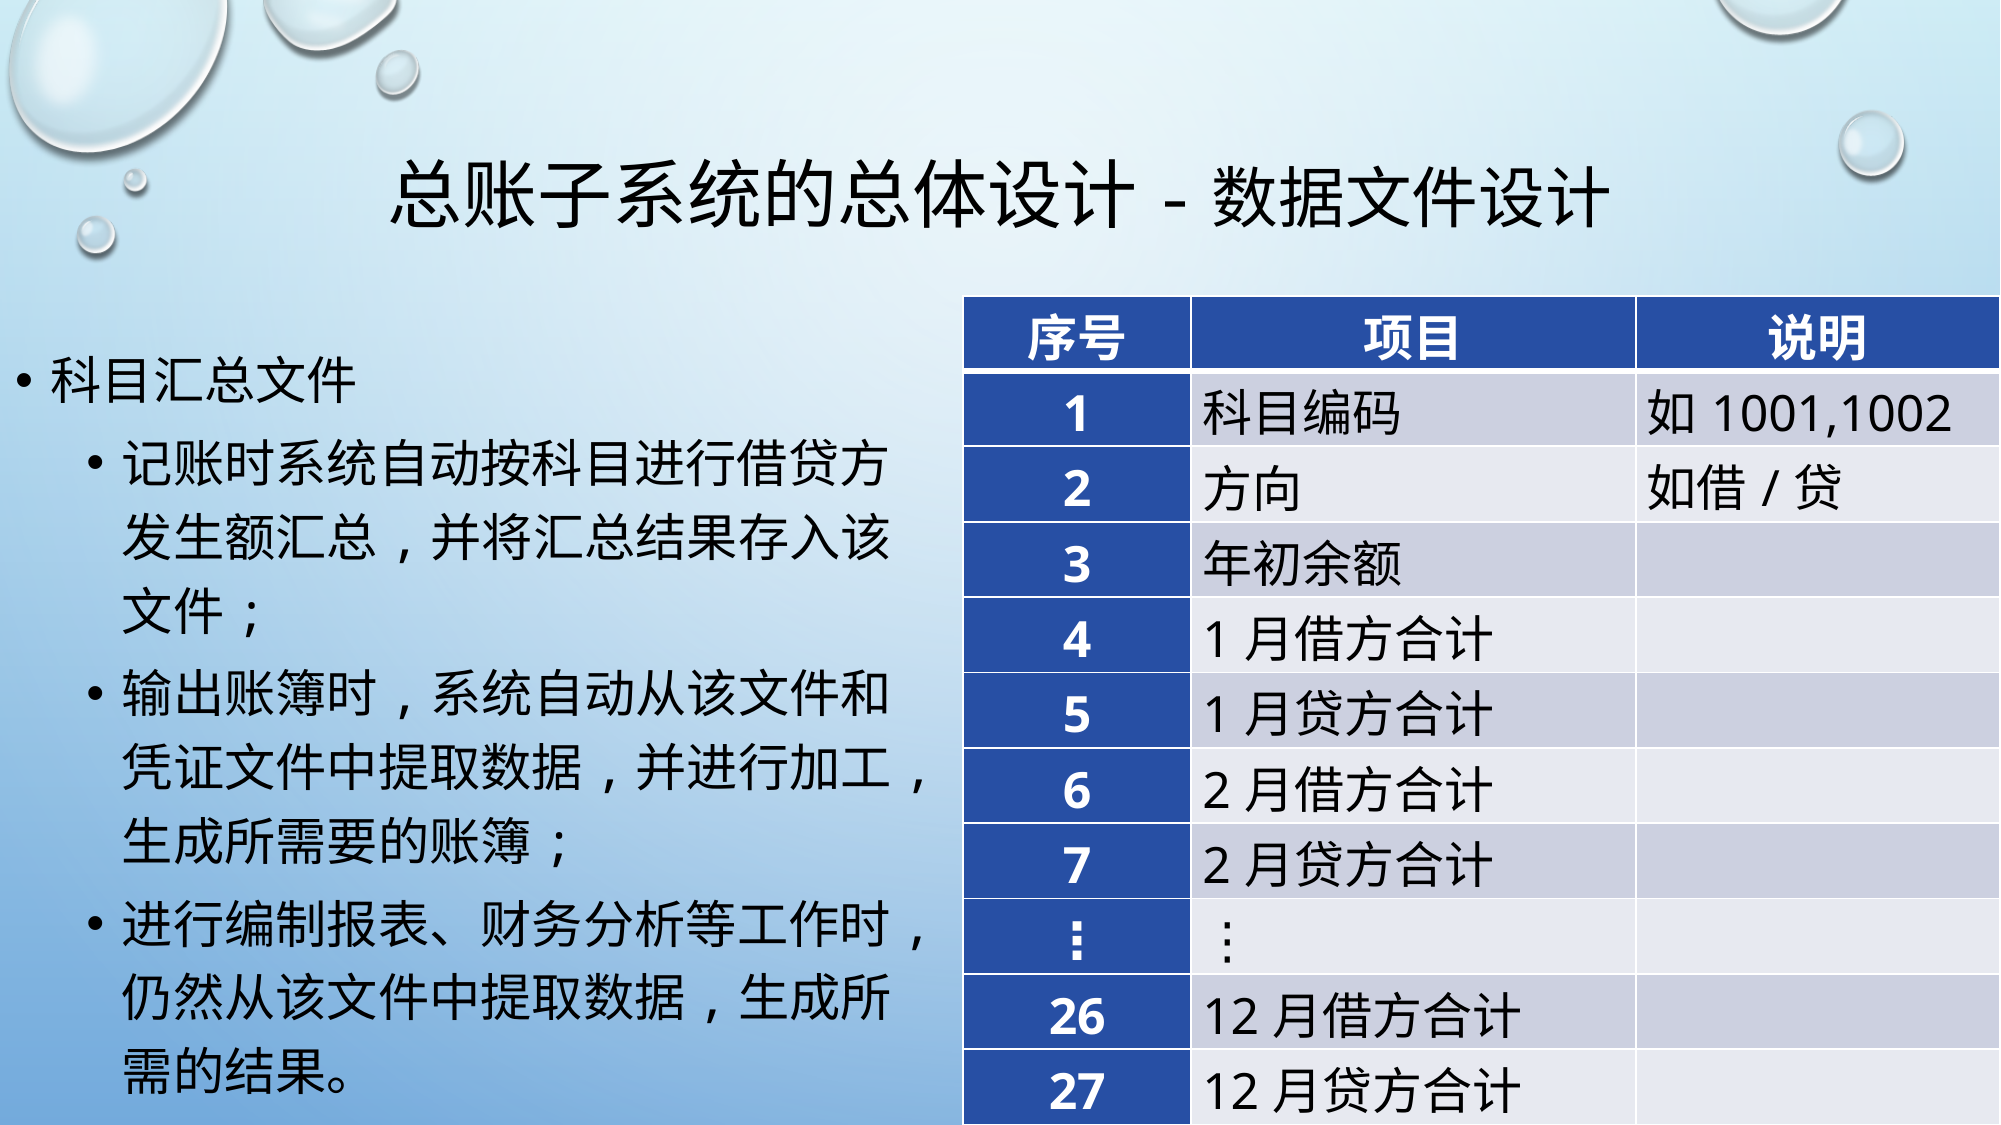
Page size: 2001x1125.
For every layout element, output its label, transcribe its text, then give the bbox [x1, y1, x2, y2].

table_cell 7 [964, 824, 1190, 898]
table_cell ⋮ [964, 899, 1190, 973]
table_cell 方向 [1192, 447, 1635, 521]
table_cell 科目编码 [1192, 374, 1635, 445]
table_cell [1637, 673, 1999, 747]
table_cell 27 [964, 1050, 1190, 1124]
table_cell 4 [964, 598, 1190, 672]
table_header 项目 [1192, 297, 1635, 368]
table_cell [1637, 523, 1999, 596]
table_cell 如1001,1002 [1637, 374, 1999, 445]
picture [0, 329, 962, 1125]
table_cell [1637, 975, 1999, 1048]
table_cell 2月借方合计 [1192, 749, 1635, 822]
table_cell 26 [964, 975, 1190, 1048]
picture [0, 0, 2000, 328]
table_cell [1637, 1050, 1999, 1124]
table_cell 12月贷方合计 [1192, 1050, 1635, 1124]
table_cell [1637, 899, 1999, 973]
table_cell 1 [964, 374, 1190, 445]
table_cell [1637, 749, 1999, 822]
table_cell 1月贷方合计 [1192, 673, 1635, 747]
table_cell 6 [964, 749, 1190, 822]
title 总账子系统的总体设计-数据文件设计 [149, 67, 1851, 329]
table_cell 2 [964, 447, 1190, 521]
table_cell ⋮ [1192, 899, 1635, 973]
table_cell 如借/贷 [1637, 447, 1999, 521]
list 科目汇总文件 记账时系统自动按科目进行借贷方发生额汇总,并将汇总结果存入该文件; 输出账簿时,系统自动从该文件和凭证文件中提取数据,并进行加工,生成所需要的账簿; 进行编制报表、财务分析等工作时,仍然从该文件中提取数据,生成所需的结果。 [0, 328, 948, 1115]
table_cell 12月借方合计 [1192, 975, 1635, 1048]
table_cell [1637, 598, 1999, 672]
table_cell 1月借方合计 [1192, 598, 1635, 672]
table_header 序号 [964, 297, 1190, 368]
table_cell 3 [964, 523, 1190, 596]
table_cell 2月贷方合计 [1192, 824, 1635, 898]
table_header 说明 [1637, 297, 1999, 368]
table_cell 5 [964, 673, 1190, 747]
table_cell [1637, 824, 1999, 898]
table_cell 年初余额 [1192, 523, 1635, 596]
